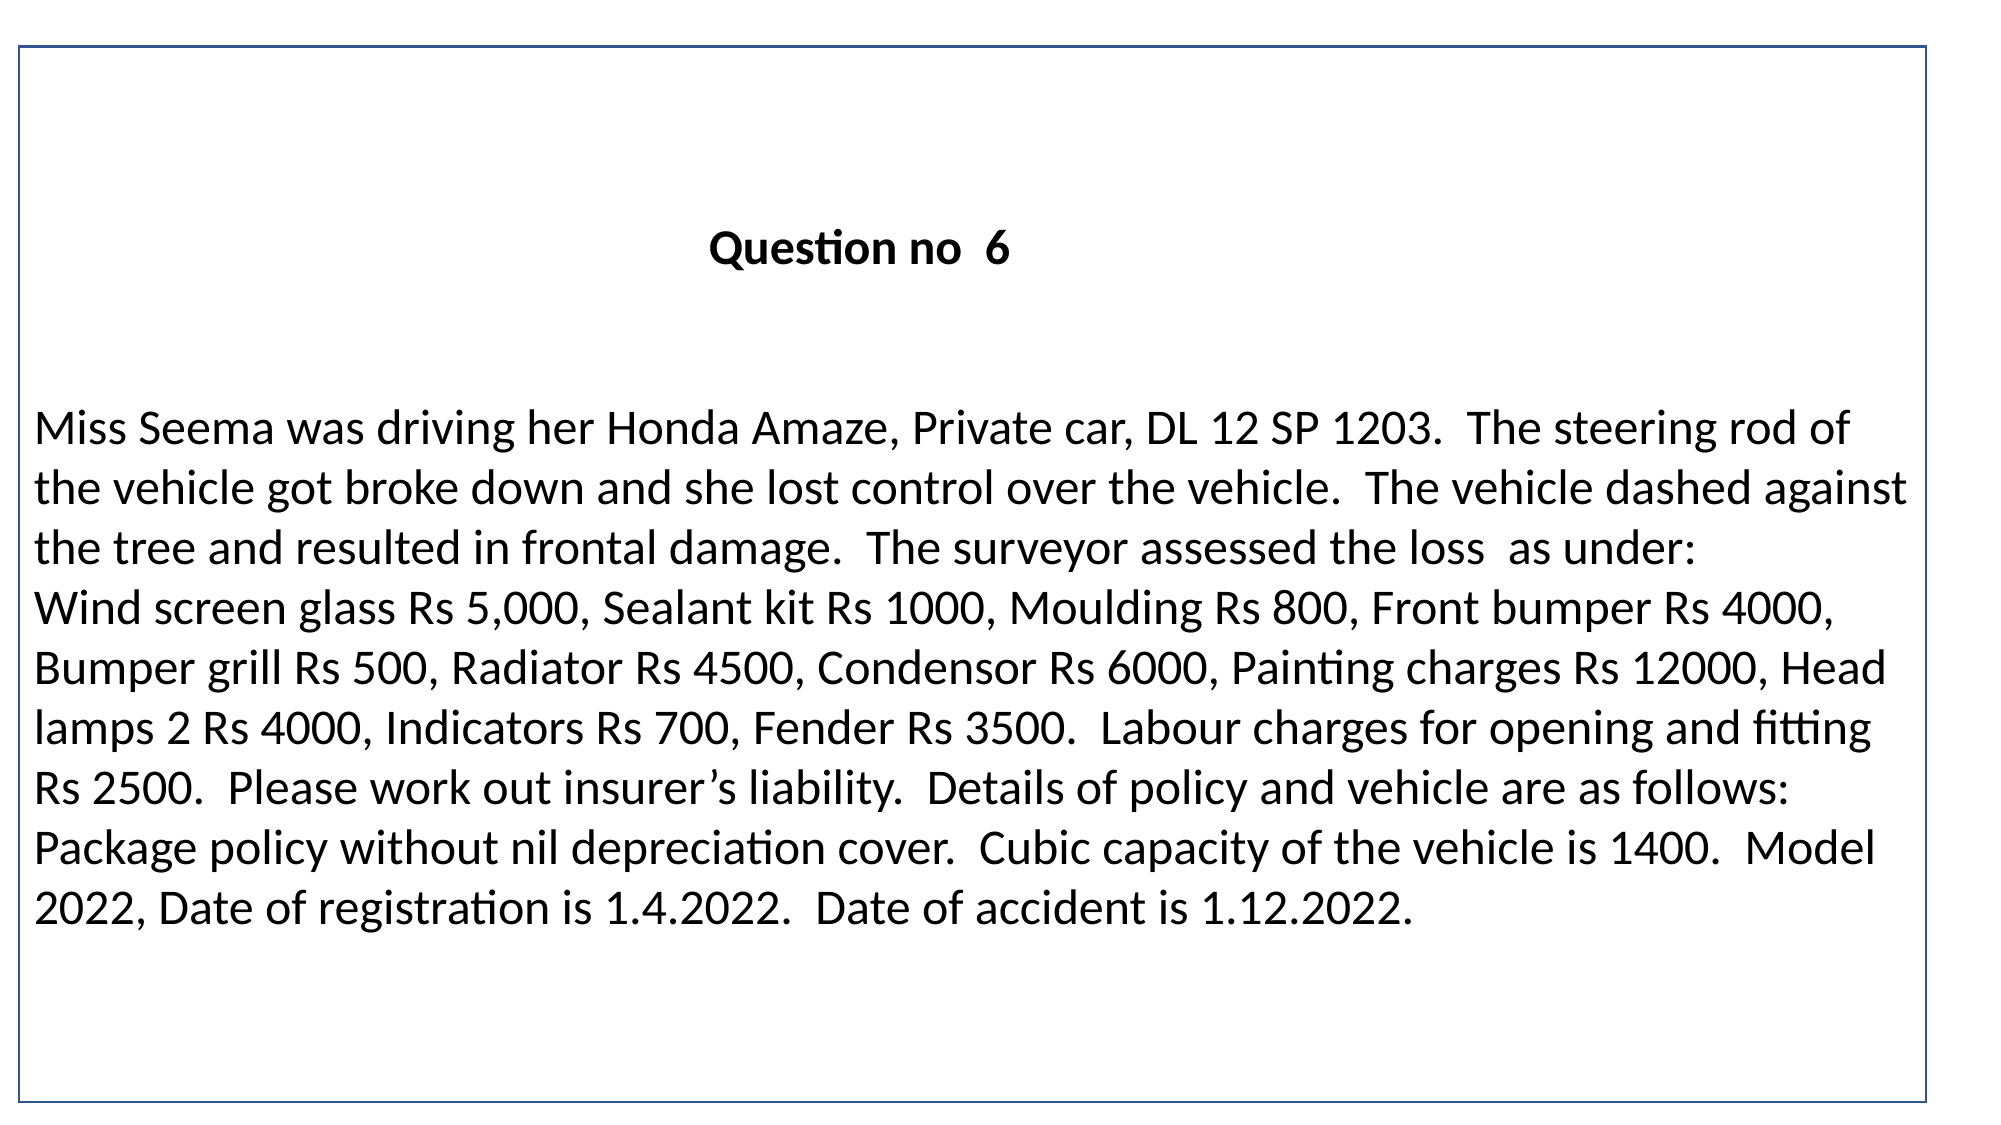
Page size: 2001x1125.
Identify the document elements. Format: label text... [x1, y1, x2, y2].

text_box Question no 6 Miss Seema was driving her Honda Amaze, Private car, DL 12 SP 1203. The steering rod of the vehicle got broke down and she lost control over the vehicle. The vehicle dashed against the tree and resulted in frontal damage. The surveyor assessed the loss as under: Wind screen glass Rs 5,000, Sealant kit Rs 1000, Moulding Rs 800, Front bumper Rs 4000, Bumper grill Rs 500, Radiator Rs 4500, Condensor Rs 6000, Painting charges Rs 12000, Head lamps 2 Rs 4000, Indicators Rs 700, Fender Rs 3500. Labour charges for opening and fitting Rs 2500. Please work out insurer’s liability. Details of policy and vehicle are as follows: Package policy without nil depreciation cover. Cubic capacity of the vehicle is 1400. Model 2022, Date of registration is 1.4.2022. Date of accident is 1.12.2022. [18, 45, 1927, 1103]
